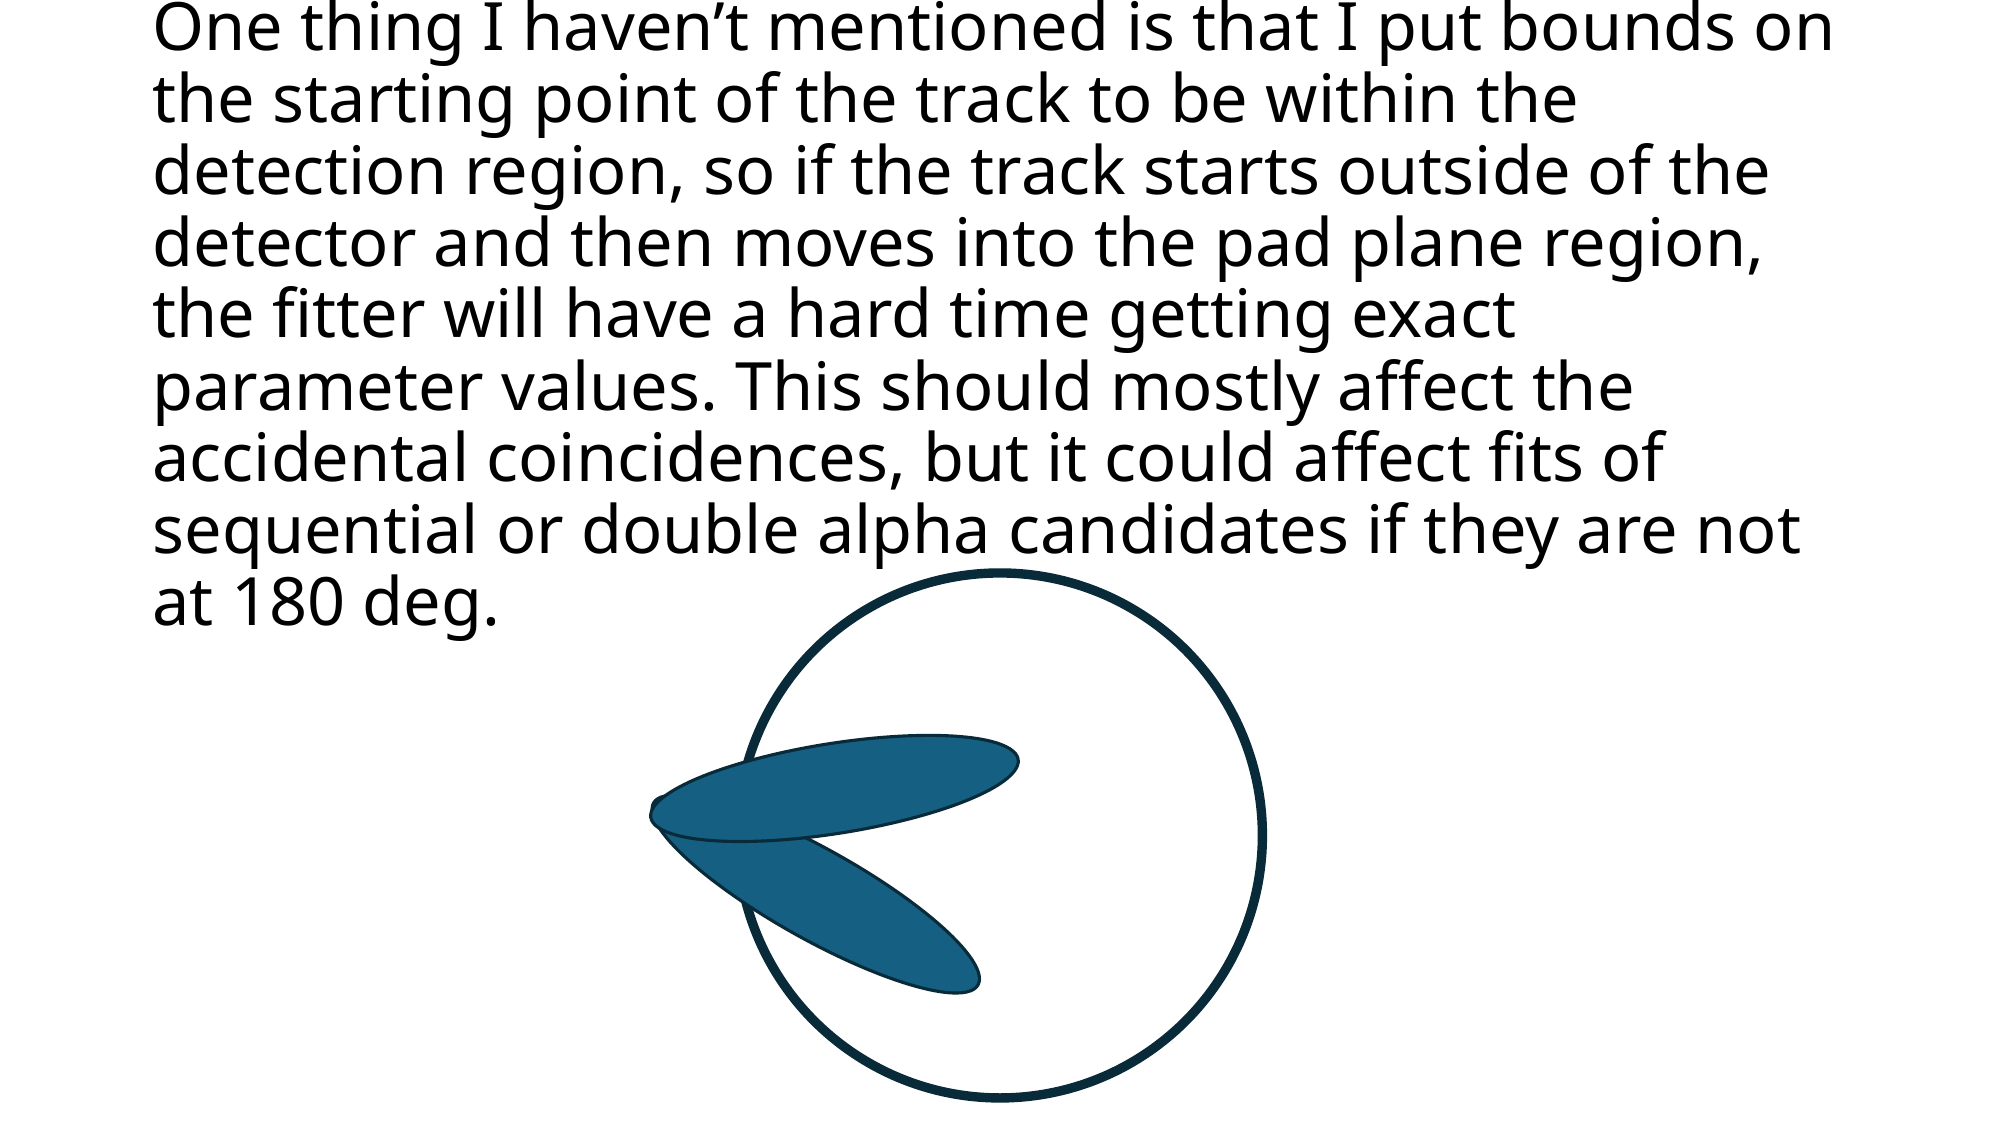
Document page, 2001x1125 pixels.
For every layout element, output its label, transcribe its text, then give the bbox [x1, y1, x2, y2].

text_box [658, 830, 982, 995]
title One thing I haven’t mentioned is that I put bounds on the starting point of the track to be within the detection region, so if the track starts outside of the detector and then moves into the pad plane region, the fitter will have a hard time getting exact parameter values. This should mostly affect the accidental coincidences, but it could affect fits of sequential or double alpha candidates if they are not at 180 deg. [137, 59, 1863, 573]
text_box [745, 571, 1264, 1100]
text_box [649, 733, 1020, 844]
